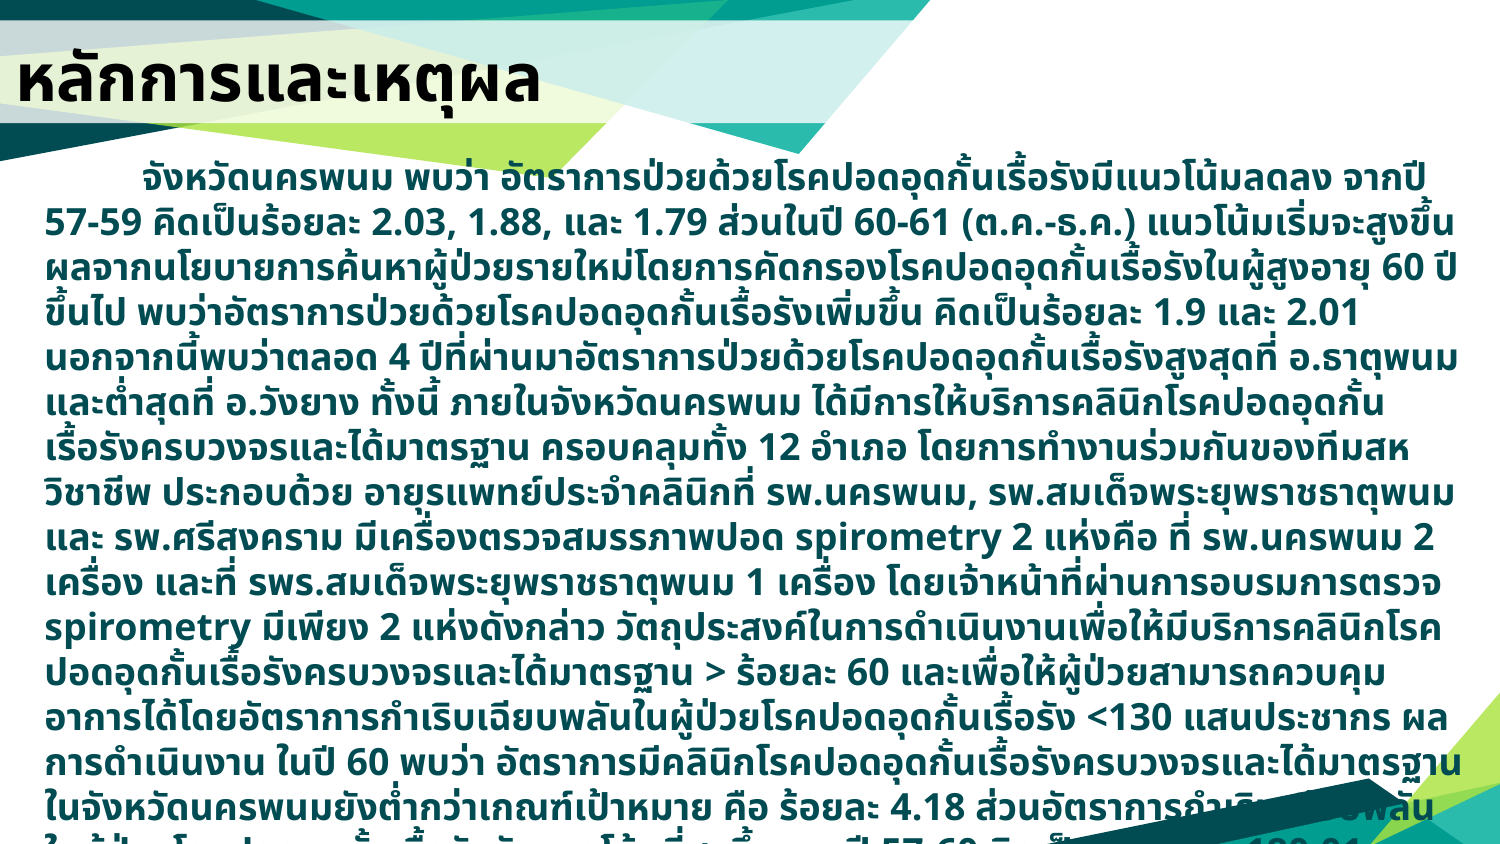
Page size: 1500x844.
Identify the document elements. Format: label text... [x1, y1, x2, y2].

subtitle จังหวัดนครพนม พบว่า อัตราการป่วยด้วยโรคปอดอุดกั้นเรื้อรังมีแนวโน้มลดลง จากปี 57-59 คิดเป็นร้อยละ 2.03, 1.88, และ 1.79 ส่วนในปี 60-61 (ต.ค.-ธ.ค.) แนวโน้มเริ่มจะสูงขึ้น ผลจากนโยบายการค้นหาผู้ป่วยรายใหม่โดยการคัดกรองโรคปอดอุดกั้นเรื้อรังในผู้สูงอายุ 60 ปีขึ้นไป พบว่าอัตราการป่วยด้วยโรคปอดอุดกั้นเรื้อรังเพิ่มขึ้น คิดเป็นร้อยละ 1.9 และ 2.01 นอกจากนี้พบว่าตลอด 4 ปีที่ผ่านมาอัตราการป่วยด้วยโรคปอดอุดกั้นเรื้อรังสูงสุดที่ อ.ธาตุพนม และต่ำสุดที่ อ.วังยาง ทั้งนี้ ภายในจังหวัดนครพนม ได้มีการให้บริการคลินิกโรคปอดอุดกั้นเรื้อรังครบวงจรและได้มาตรฐาน ครอบคลุมทั้ง 12 อำเภอ โดยการทำงานร่วมกันของทีมสหวิชาชีพ ประกอบด้วย อายุรแพทย์ประจำคลินิกที่ รพ.นครพนม, รพ.สมเด็จพระยุพราชธาตุพนม และ รพ.ศรีสงคราม มีเครื่องตรวจสมรรภาพปอด spirometry 2 แห่งคือ ที่ รพ.นครพนม 2 เครื่อง และที่ รพร.สมเด็จพระยุพราชธาตุพนม 1 เครื่อง โดยเจ้าหน้าที่ผ่านการอบรมการตรวจ spirometry มีเพียง 2 แห่งดังกล่าว วัตถุประสงค์ในการดำเนินงานเพื่อให้มีบริการคลินิกโรคปอดอุดกั้นเรื้อรังครบวงจรและได้มาตรฐาน > ร้อยละ 60 และเพื่อให้ผู้ป่วยสามารถควบคุมอาการได้โดยอัตราการกำเริบเฉียบพลันในผู้ป่วยโรคปอดอุดกั้นเรื้อรัง <130 แสนประชากร ผลการดำเนินงาน ในปี 60 พบว่า อัตราการมีคลินิกโรคปอดอุดกั้นเรื้อรังครบวงจรและได้มาตรฐานในจังหวัดนครพนมยังต่ำกว่าเกณฑ์เป้าหมาย คือ ร้อยละ 4.18 ส่วนอัตราการกำเริบเฉียบพลันในผู้ป่วยโรคปอดอุดกั้นเรื้อรังยังแนวโน้มที่สูงขึ้น จากปี 57-60 คิดเป็น 158.01, 180.01, 248.09, 297.319 ต่อแสนประชากร และ ในปี 61 (ต.ค.-ธ.ค.) อัตราการกำเริบเฉียบพลันในผู้ป่วยโรคปอดอุดกั้นเรื้อรังคิดเป็น 62.35 ต่อแสนประชากร การจัดให้มีบริการคลินิกโรคปอดอุดกั้นเรื้อรังอย่างครบวงจรและได้มาตรฐาน การช่วยให้ผู้ป่วยสามารถเข้าถึงบริการแต่เนิ่น รวมทั้งการช่วยลดปัจจัยเสี่ยงกระตุ้น โดยเฉพาะสูบบุหรี่ และสารมลพิษต่างๆ จะช่วยให้ผู้ป่วยมีคุณภาพชีวิตที่ดีขึ้นได้ในอนาคต ด้วยความสำคัญจำเป็นดังกล่าว จึงได้จัดทำโครงการพัฒนาเครือข่ายคลินิกโรคปอดอุดกั้นเรื้อรังครบวงจรและได้มาตรฐานขึ้น [29, 138, 1483, 783]
text_box หลักการและเหตุผล [0, 20, 1209, 124]
